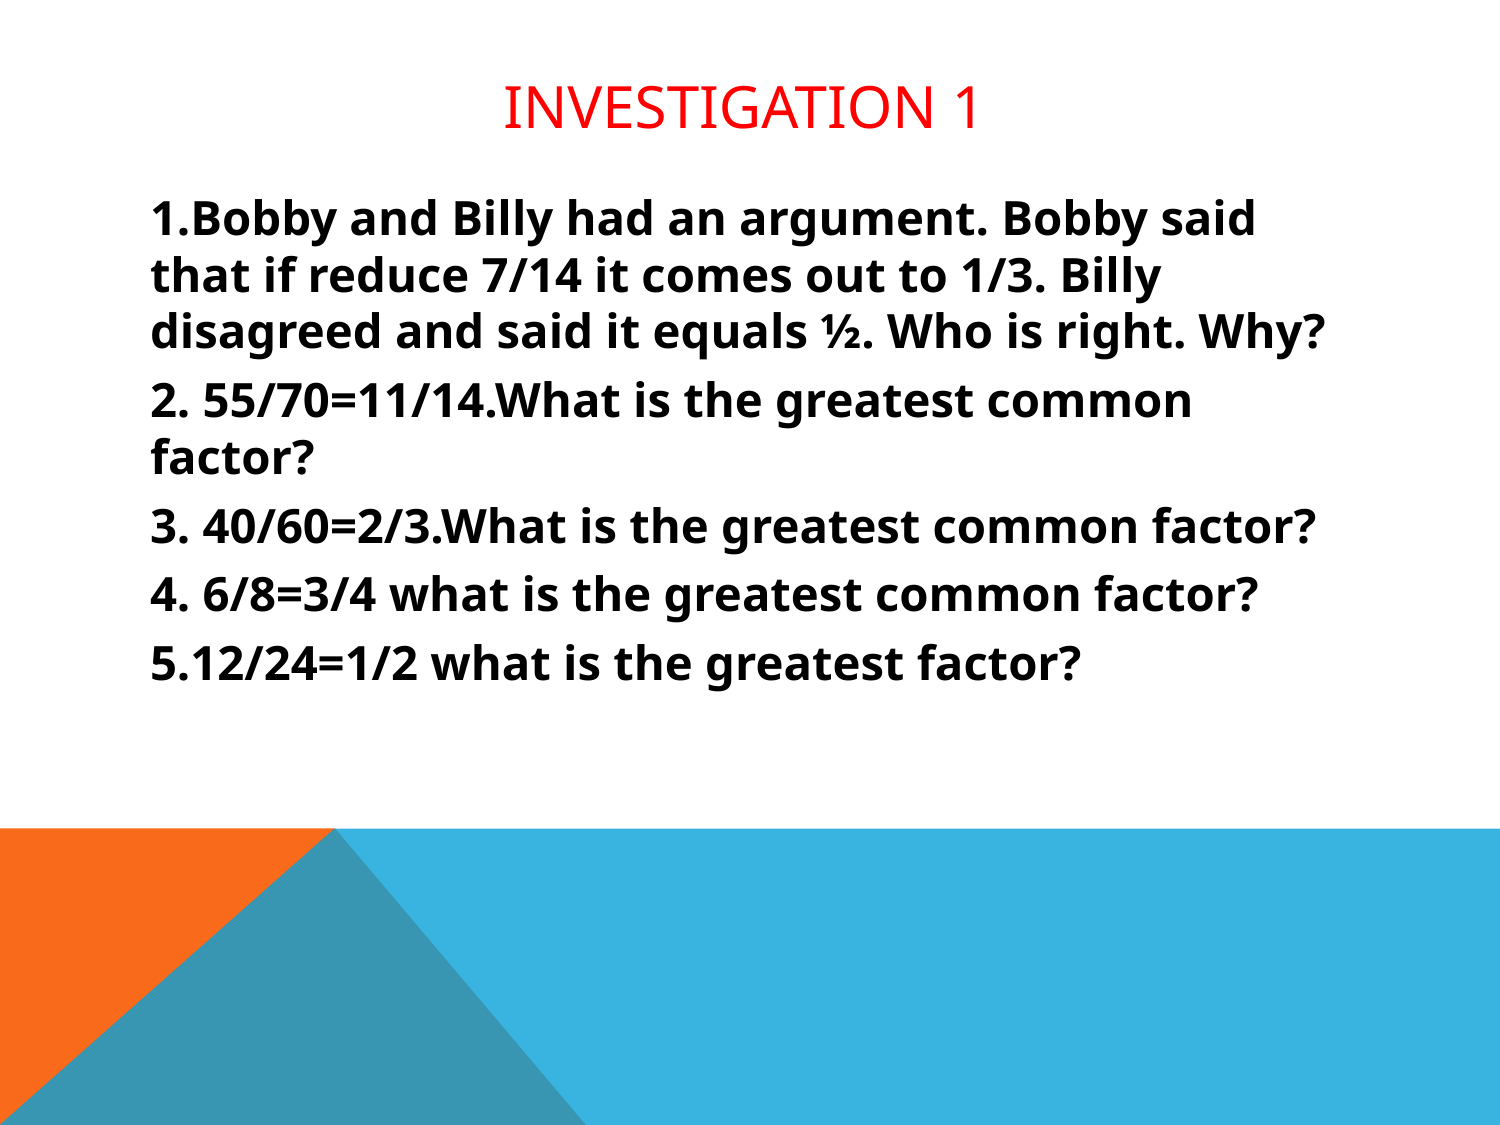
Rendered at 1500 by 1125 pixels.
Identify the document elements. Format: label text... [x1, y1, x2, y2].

title Investigation 1 [135, 60, 1369, 150]
list 1.Bobby and Billy had an argument. Bobby said that if reduce 7/14 it comes out to 1/3. Billy disagreed and said it equals ½. Who is right. Why? 2. 55/70=11/14.What is the greatest common factor? 3. 40/60=2/3.What is the greatest common factor? 4. 6/8=3/4 what is the greatest common factor? 5.12/24=1/2 what is the greatest factor? [135, 180, 1369, 768]
